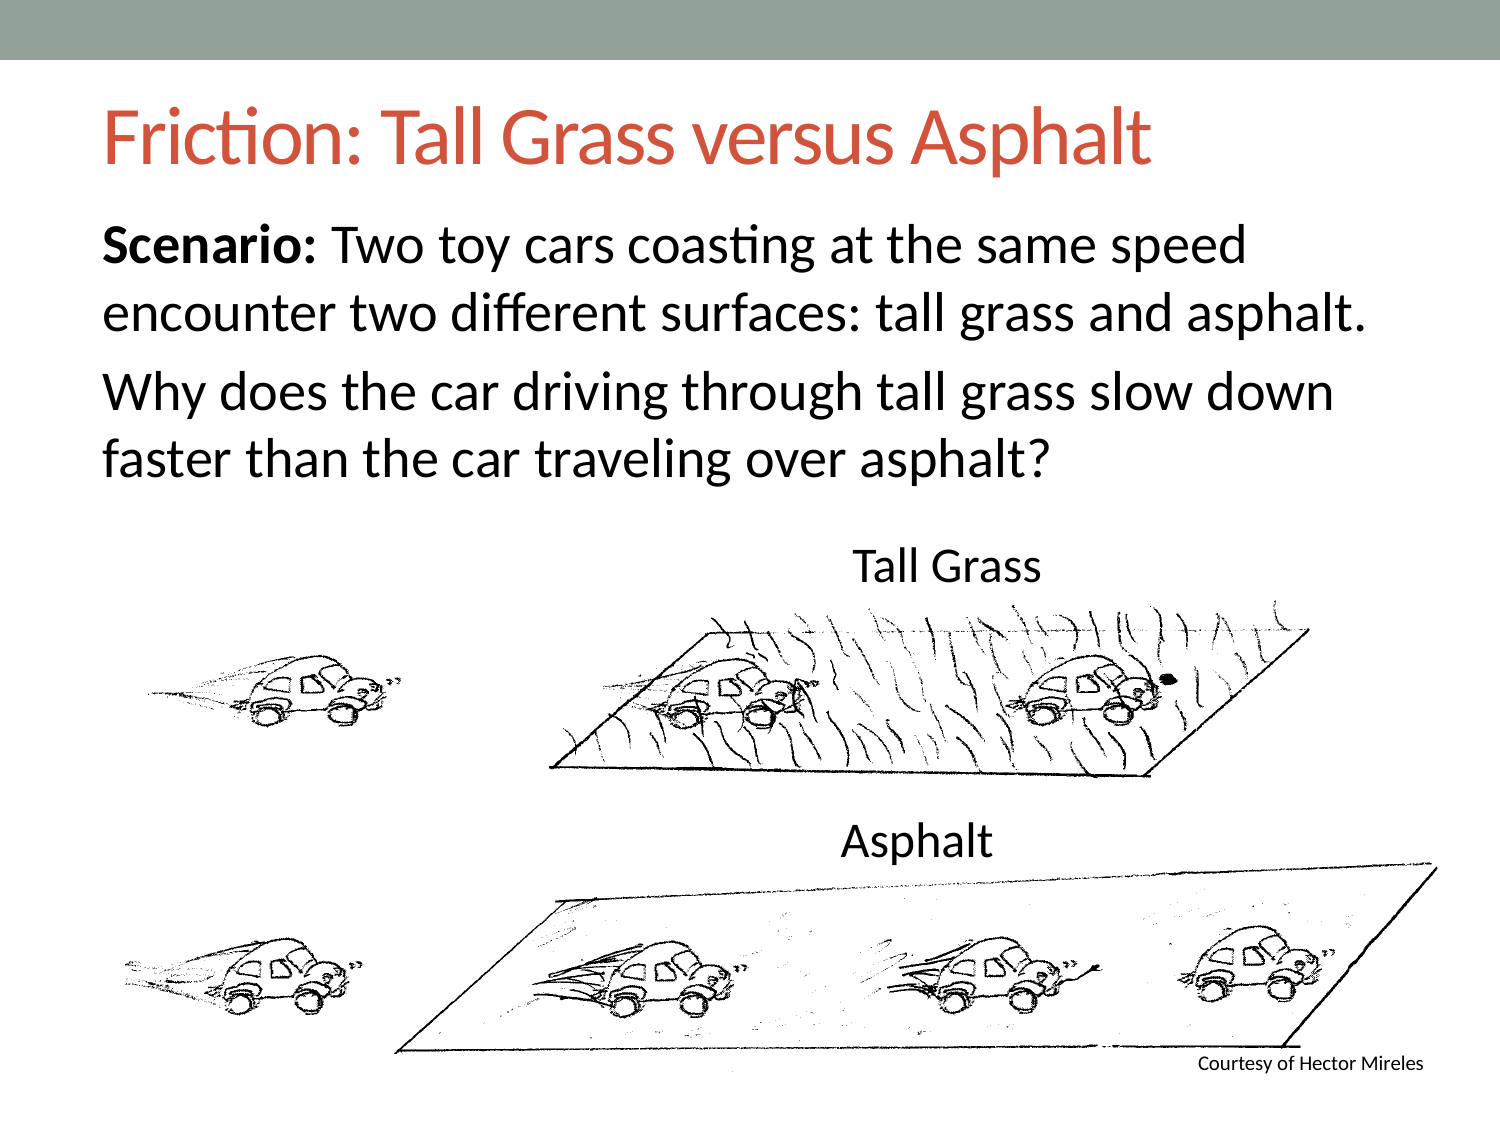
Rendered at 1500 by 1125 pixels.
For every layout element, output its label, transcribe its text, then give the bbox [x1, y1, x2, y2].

text_box Asphalt [825, 799, 1009, 846]
list Scenario: Two toy cars coasting at the same speed encounter two different surfaces: tall grass and asphalt. Why does the car driving through tall grass slow down faster than the car traveling over asphalt? [87, 200, 1425, 1056]
picture [137, 587, 1363, 791]
text_box Tall Grass [837, 524, 1113, 584]
title Friction: Tall Grass versus Asphalt [87, 50, 1413, 200]
picture [124, 849, 1438, 1079]
